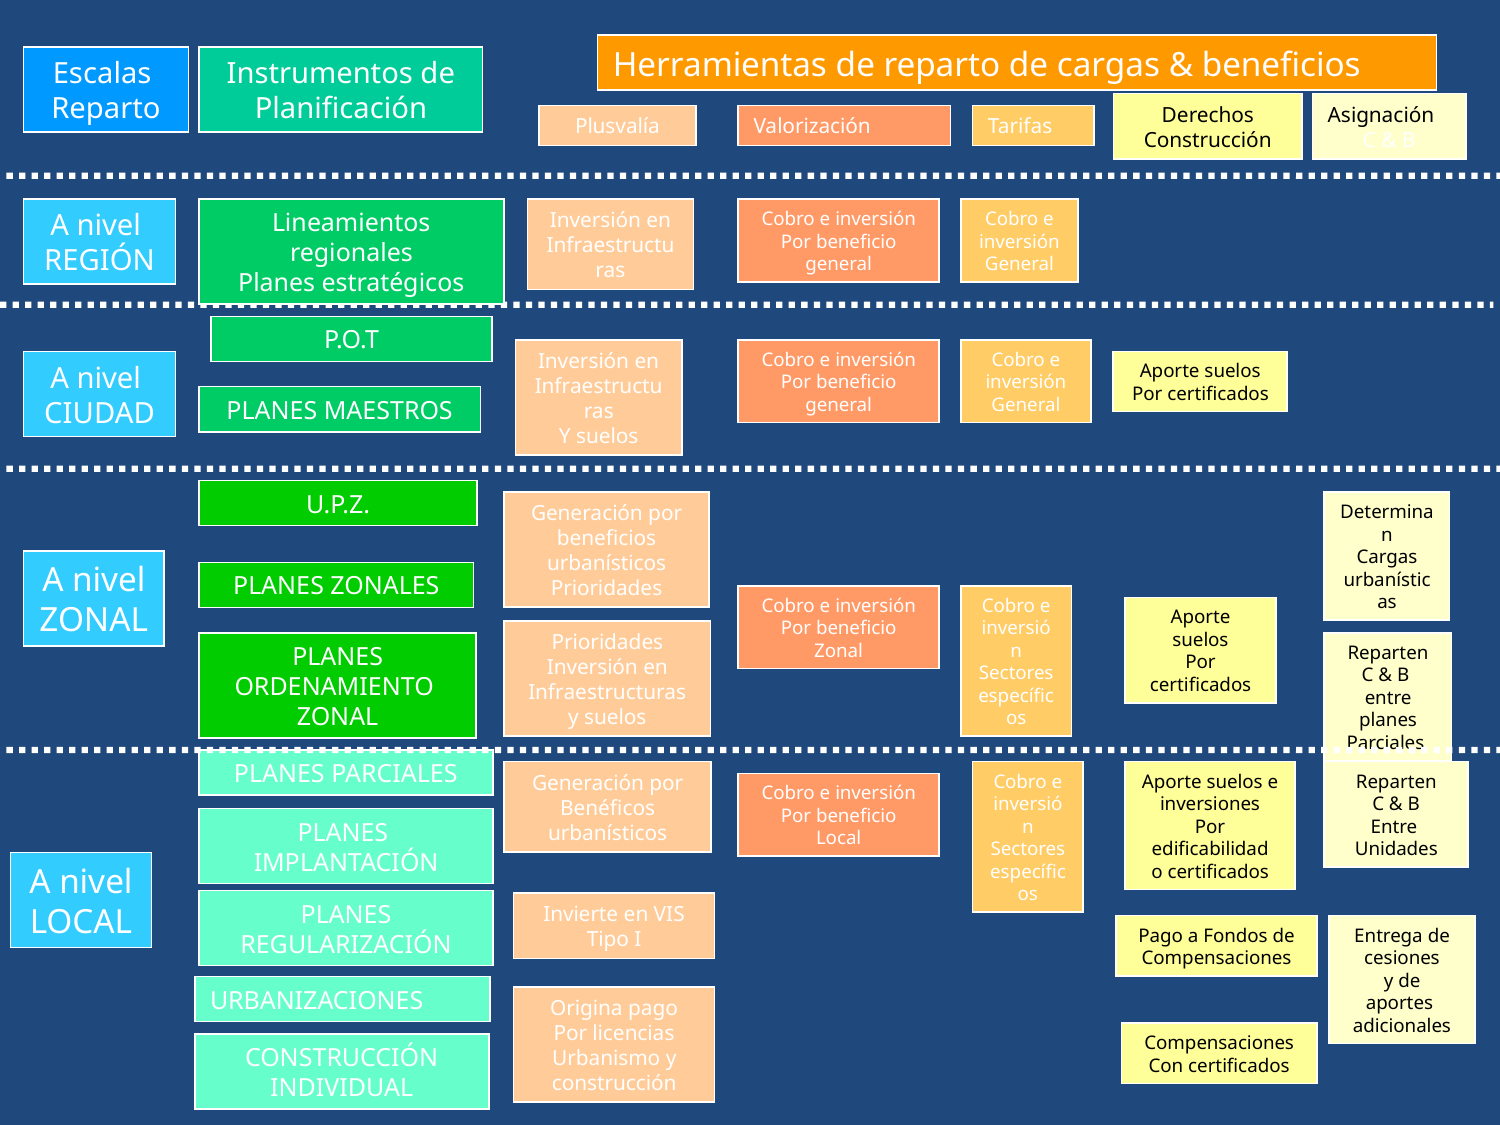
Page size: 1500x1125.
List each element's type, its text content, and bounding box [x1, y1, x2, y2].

text_box URBANIZACIONES [194, 976, 491, 1022]
text_box CONSTRUCCIÓN INDIVIDUAL [194, 1034, 489, 1110]
text_box PLANES MAESTROS [199, 386, 481, 432]
text_box A nivel ZONAL [23, 550, 165, 646]
text_box U.P.Z. [199, 480, 477, 526]
text_box Entrega de cesiones y de aportes adicionales [1328, 915, 1475, 1044]
text_box Lineamientos regionales Planes estratégicos [199, 199, 504, 305]
text_box Cobro e inversión General [960, 339, 1091, 423]
text_box Asignación C & B [1312, 93, 1467, 159]
text_box Compensaciones Con certificados [1121, 1023, 1317, 1084]
text_box Reparten C & B Entre Unidades [1324, 761, 1469, 867]
text_box Cobro e inversión Sectores específicos [960, 585, 1072, 737]
text_box Cobro e inversión Por beneficio general [738, 199, 939, 282]
text_box Generación por Benéficos urbanísticos [503, 761, 712, 852]
text_box Prioridades Inversión en Infraestructuras y suelos [503, 621, 711, 737]
text_box Aporte suelos e inversiones Por edificabilidad o certificados [1124, 761, 1295, 890]
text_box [23, 34, 1437, 141]
text_box Reparten C & B entre planes Parciales [1324, 632, 1452, 761]
text_box Cobro e inversión Sectores específicos [972, 761, 1084, 912]
text_box Inversión en Infraestructuras [527, 199, 694, 290]
text_box A nivel LOCAL [10, 852, 152, 948]
text_box A nivel REGIÓN [23, 199, 176, 285]
text_box PLANES PARCIALES [199, 750, 493, 796]
text_box Cobro e inversión Por beneficio Local [738, 773, 939, 857]
text_box Cobro e inversión Por beneficio general [738, 339, 939, 423]
text_box Origina pago Por licencias Urbanismo y construcción [513, 986, 715, 1103]
text_box Determinan Cargas urbanísticas [1324, 492, 1450, 620]
text_box PLANES ZONALES [199, 562, 474, 608]
text_box P.O.T [210, 316, 493, 362]
text_box Aporte suelos Por certificados [1124, 597, 1277, 703]
text_box PLANES REGULARIZACIÓN [199, 890, 494, 966]
text_box Cobro e inversión General [960, 199, 1078, 282]
text_box Pago a Fondos de Compensaciones [1116, 915, 1317, 976]
text_box Derechos Construcción [1113, 149, 1303, 159]
text_box Cobro e inversión Por beneficio Zonal [738, 585, 939, 669]
text_box PLANES ORDENAMIENTO ZONAL [199, 632, 477, 738]
text_box Inversión en Infraestructuras Y suelos [515, 339, 682, 455]
text_box Aporte suelos Por certificados [1113, 351, 1288, 412]
text_box A nivel CIUDAD [23, 351, 176, 437]
text_box PLANES IMPLANTACIÓN [199, 808, 494, 884]
text_box Generación por beneficios urbanísticos Prioridades [503, 492, 710, 608]
text_box Invierte en VIS Tipo I [513, 893, 715, 959]
